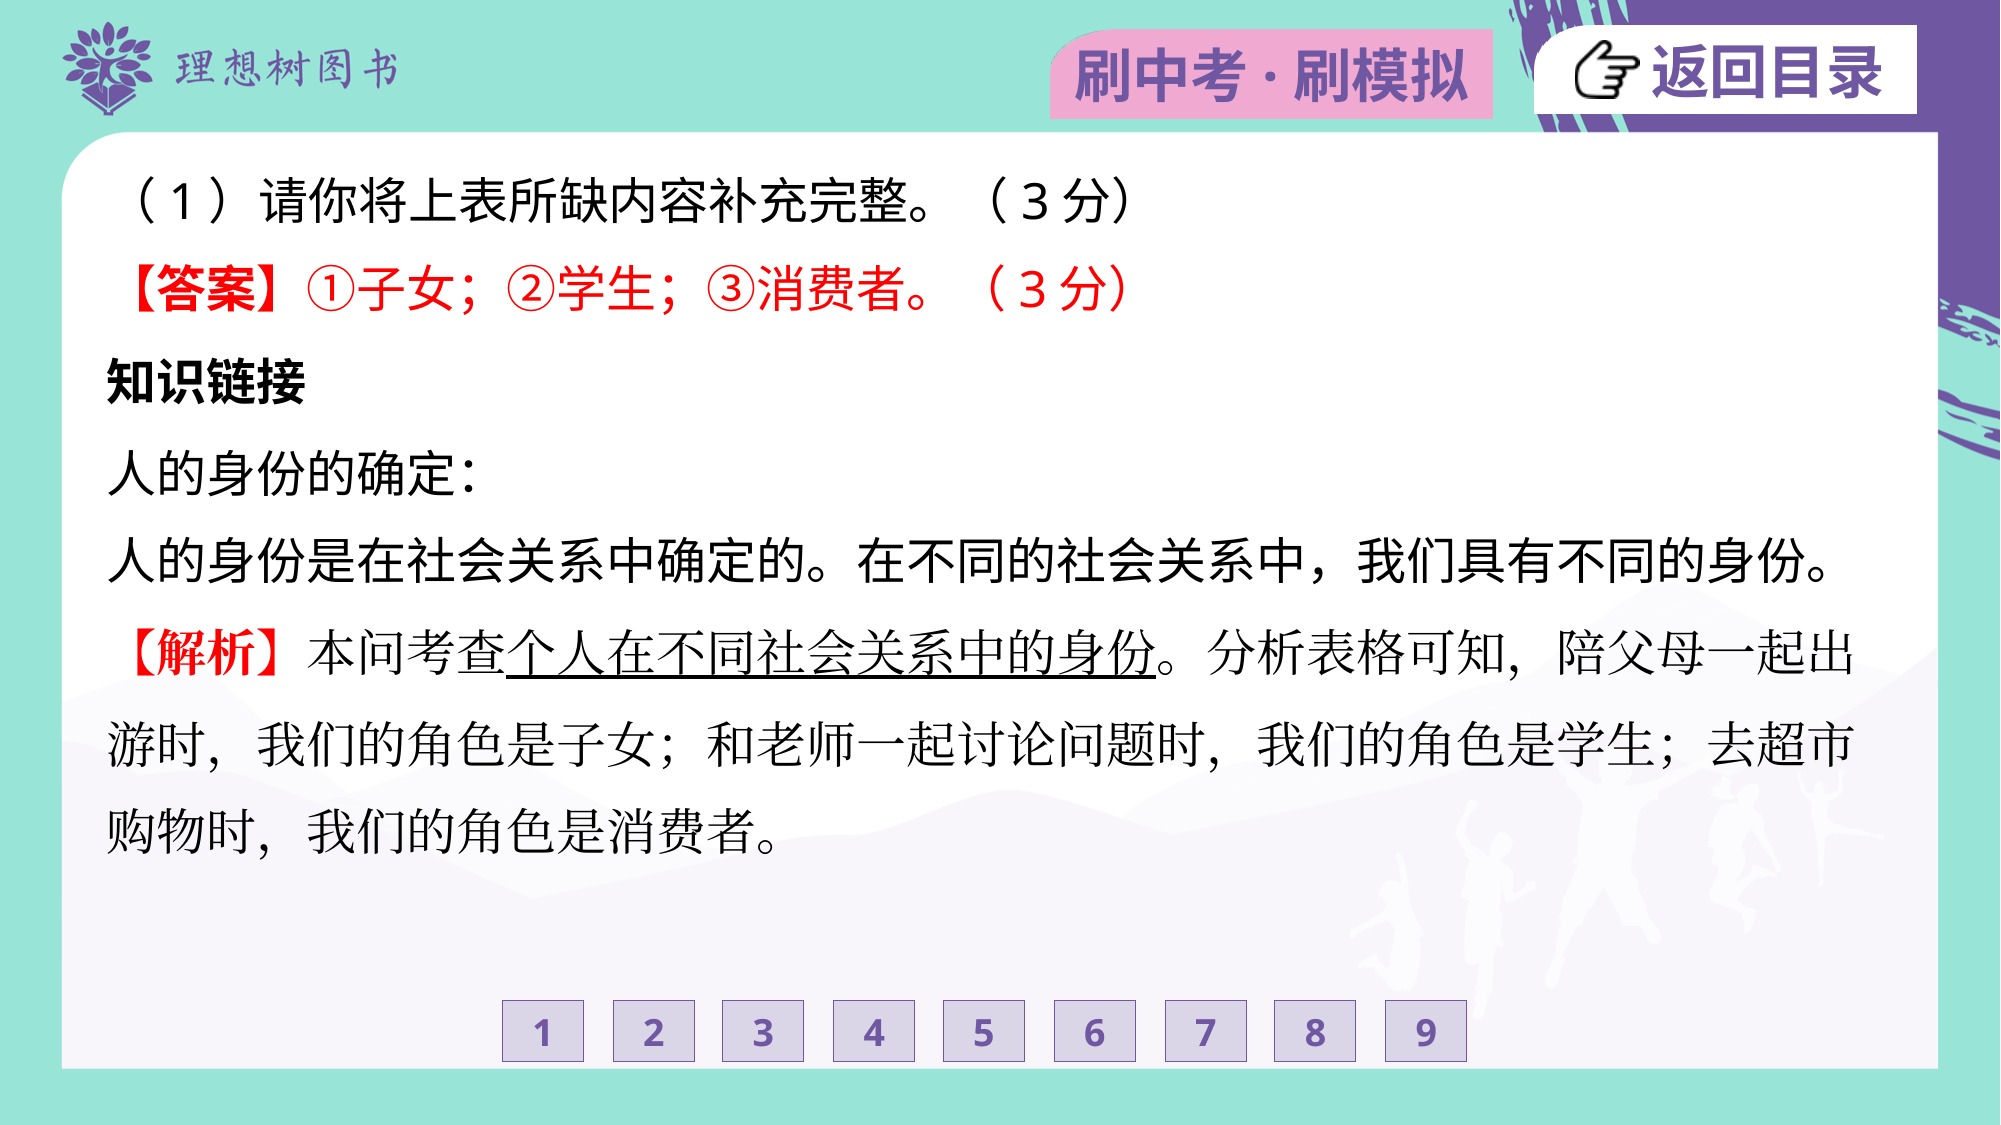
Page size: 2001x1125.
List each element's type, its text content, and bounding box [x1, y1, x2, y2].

text_box 【解析】本问考查个人在不同社会关系中的身份。分析表格可知，陪父母一起出 游时，我们的角色是子女；和老师一起讨论问题时，我们的角色是学生；去超市 购物时，我们的角色是消费者。 [106, 589, 1895, 851]
text_box （1）请你将上表所缺内容补充完整。（3分） [106, 141, 1895, 220]
text_box 【答案】①子女；②学生；③消费者。（3分） [106, 230, 1895, 308]
picture [0, 0, 2000, 1125]
text_box 知识链接 人的身份的确定： 人的身份是在社会关系中确定的。在不同的社会关系中，我们具有不同的身份。 [106, 319, 1895, 581]
